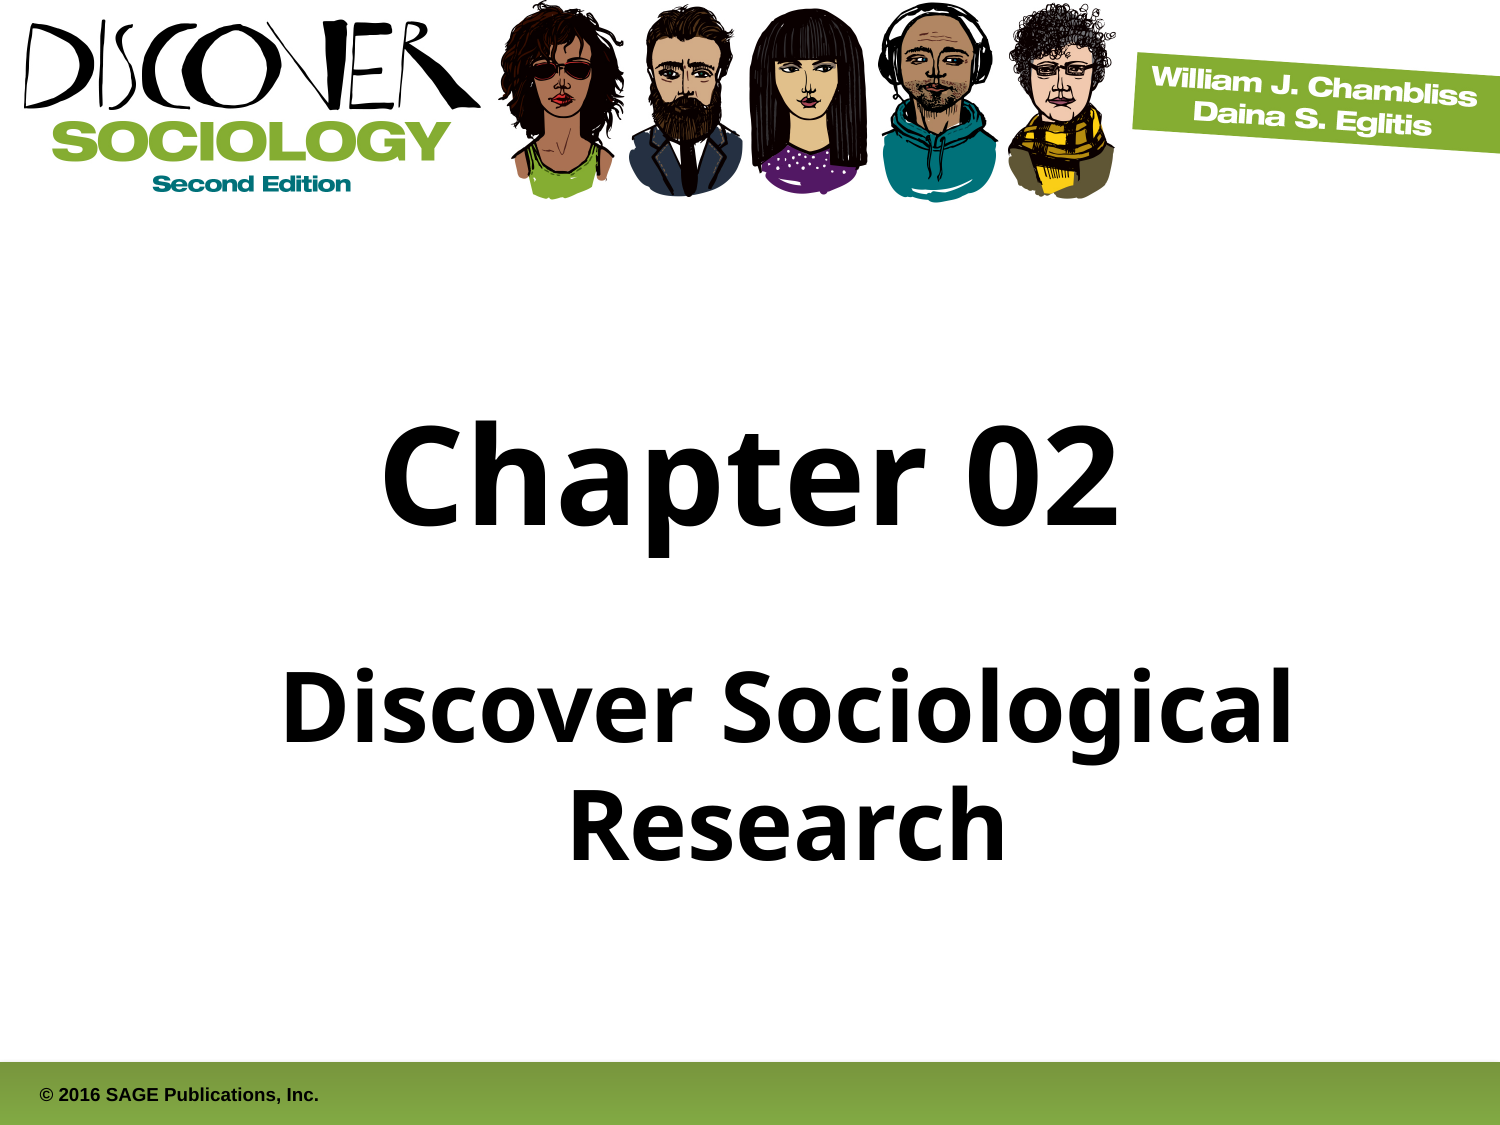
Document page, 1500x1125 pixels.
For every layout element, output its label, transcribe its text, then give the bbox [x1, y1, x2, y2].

picture [0, 0, 1500, 1062]
title Chapter 02 [112, 349, 1388, 591]
subtitle Discover Sociological Research [262, 637, 1313, 925]
